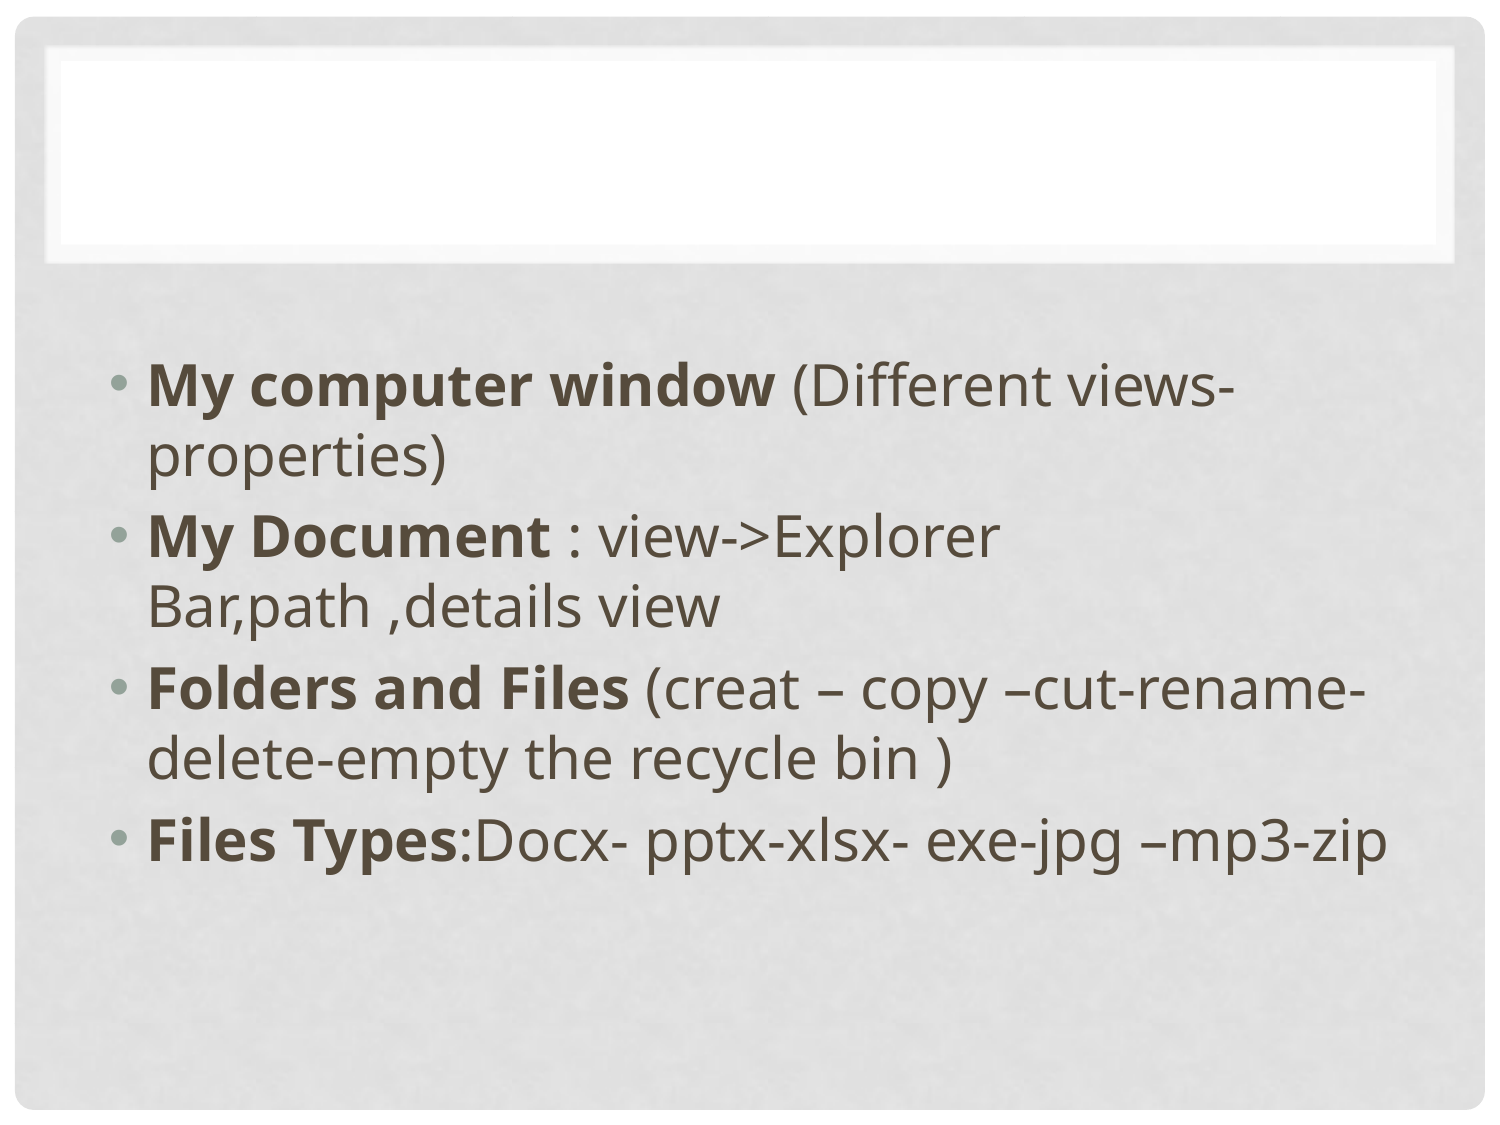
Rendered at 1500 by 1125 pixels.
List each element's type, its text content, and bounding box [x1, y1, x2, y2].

list My computer window (Different views- properties) My Document : view->Explorer Bar,path ,details view Folders and Files (creat – copy –cut-rename-delete-empty the recycle bin ) Files Types:Docx- pptx-xlsx- exe-jpg –mp3-zip [75, 340, 1425, 1059]
